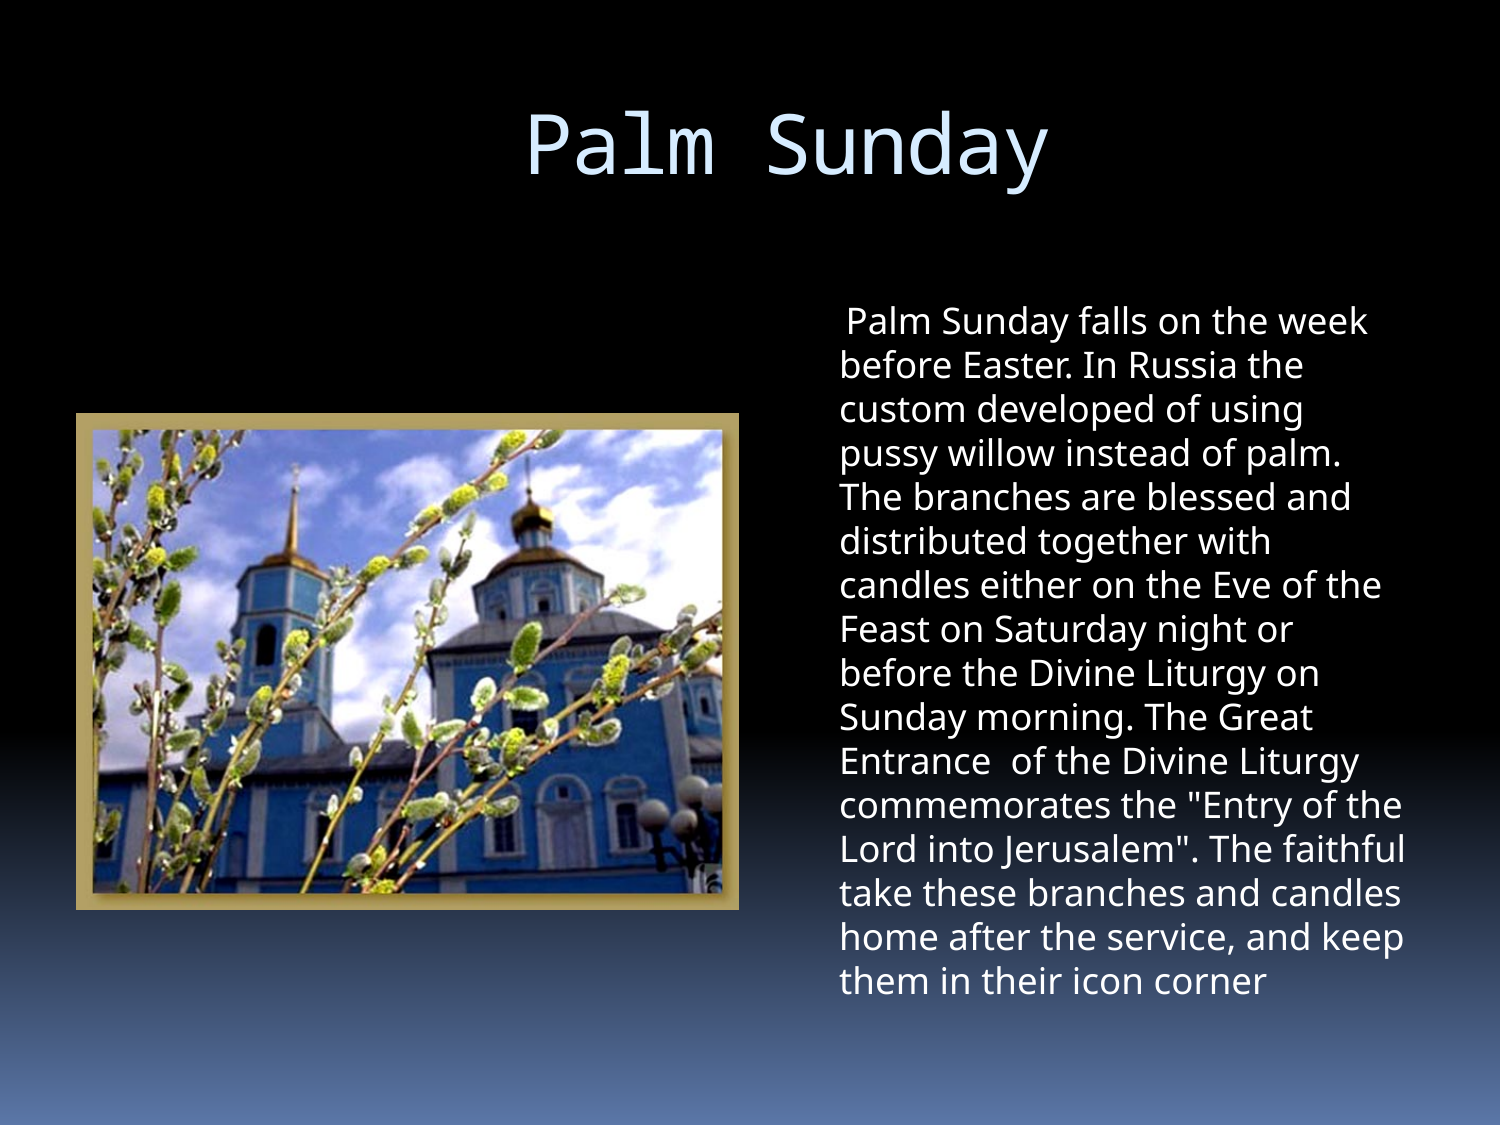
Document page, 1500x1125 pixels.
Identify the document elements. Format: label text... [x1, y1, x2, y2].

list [75, 413, 740, 910]
list Palm Sunday falls on the week before Easter. In Russia the custom developed of using pussy willow instead of palm. The branches are blessed and distributed together with candles either on the Eve of the Feast on Saturday night or before the Divine Liturgy on Sunday morning. The Great Entrance of the Divine Liturgy commemorates the "Entry of the Lord into Jerusalem". The faithful take these branches and candles home after the service, and keep them in their icon corner [763, 290, 1427, 1033]
title Palm Sunday [75, 83, 1425, 234]
